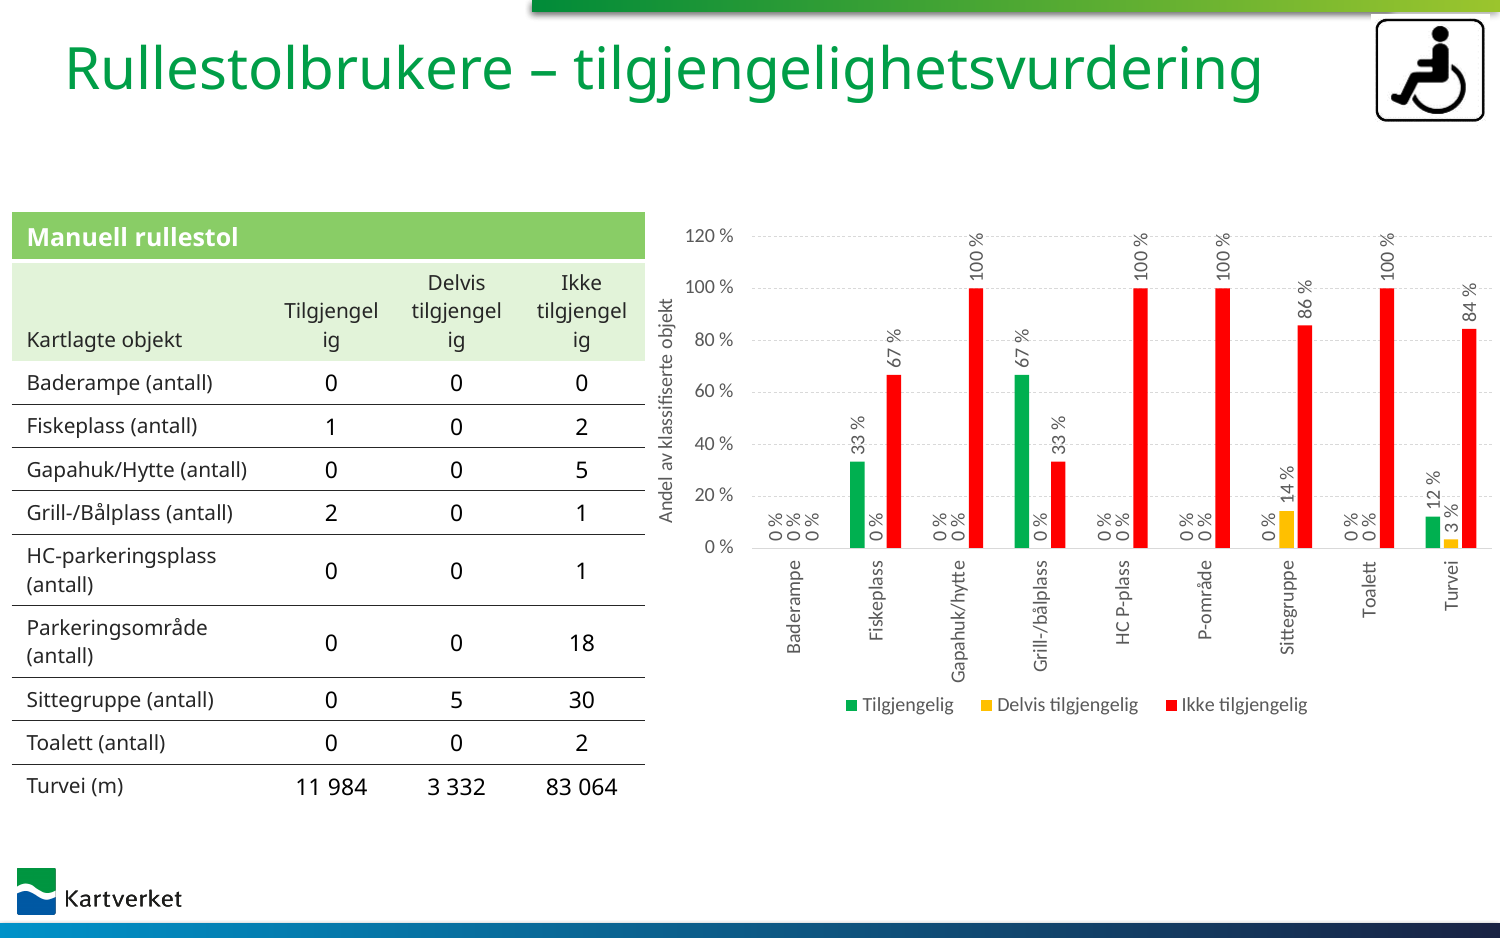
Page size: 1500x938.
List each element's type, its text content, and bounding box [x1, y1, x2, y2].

table_cell 0 [394, 721, 519, 764]
table_cell Gapahuk/Hytte (antall) [12, 448, 269, 490]
table_cell 1 [519, 491, 638, 534]
table_cell 11 984 [269, 765, 394, 807]
table_cell Kartlagte objekt [12, 263, 269, 361]
table_cell 0 [394, 606, 519, 677]
table_cell Toalett (antall) [12, 721, 269, 764]
table_cell 0 [394, 491, 519, 534]
table_cell Fiskeplass (antall) [12, 405, 269, 447]
table_cell 0 [269, 361, 394, 404]
table_cell 5 [394, 678, 519, 720]
table_header Manuell rullestol [12, 212, 645, 259]
table_cell 0 [269, 448, 394, 490]
table_cell 0 [394, 535, 519, 605]
table_cell 0 [394, 448, 519, 490]
table_cell 5 [519, 448, 638, 490]
table_cell 18 [519, 606, 638, 677]
table_cell HC-parkeringsplass (antall) [12, 535, 269, 605]
table_cell 0 [394, 405, 519, 447]
table_cell Tilgjengelig [269, 263, 394, 361]
table_cell 30 [519, 678, 638, 720]
table_cell Sittegruppe (antall) [12, 678, 269, 720]
table_cell 1 [269, 405, 394, 447]
table_cell 0 [269, 606, 394, 677]
table_cell Turvei (m) [12, 765, 269, 807]
picture [1371, 13, 1491, 127]
table_cell Ikke tilgjengelig [519, 263, 638, 361]
table_cell 2 [519, 405, 638, 447]
table_cell 0 [519, 361, 638, 404]
table_cell Parkeringsområde (antall) [12, 606, 269, 677]
table_cell Delvis tilgjengelig [394, 263, 519, 361]
picture [643, 218, 1500, 728]
table_cell 1 [519, 535, 638, 605]
table_cell 0 [394, 361, 519, 404]
table_cell Baderampe (antall) [12, 361, 269, 404]
table_cell 2 [519, 721, 645, 764]
table_cell 0 [269, 535, 394, 605]
text_box Rullestolbrukere – tilgjengelighetsvurdering [49, 12, 1372, 109]
table_cell 3 332 [394, 765, 519, 807]
table_cell 0 [269, 678, 394, 720]
table_cell Grill-/Bålplass (antall) [12, 491, 269, 534]
table_cell 83 064 [519, 765, 645, 807]
table_cell 2 [269, 491, 394, 534]
table_cell 0 [269, 721, 394, 764]
